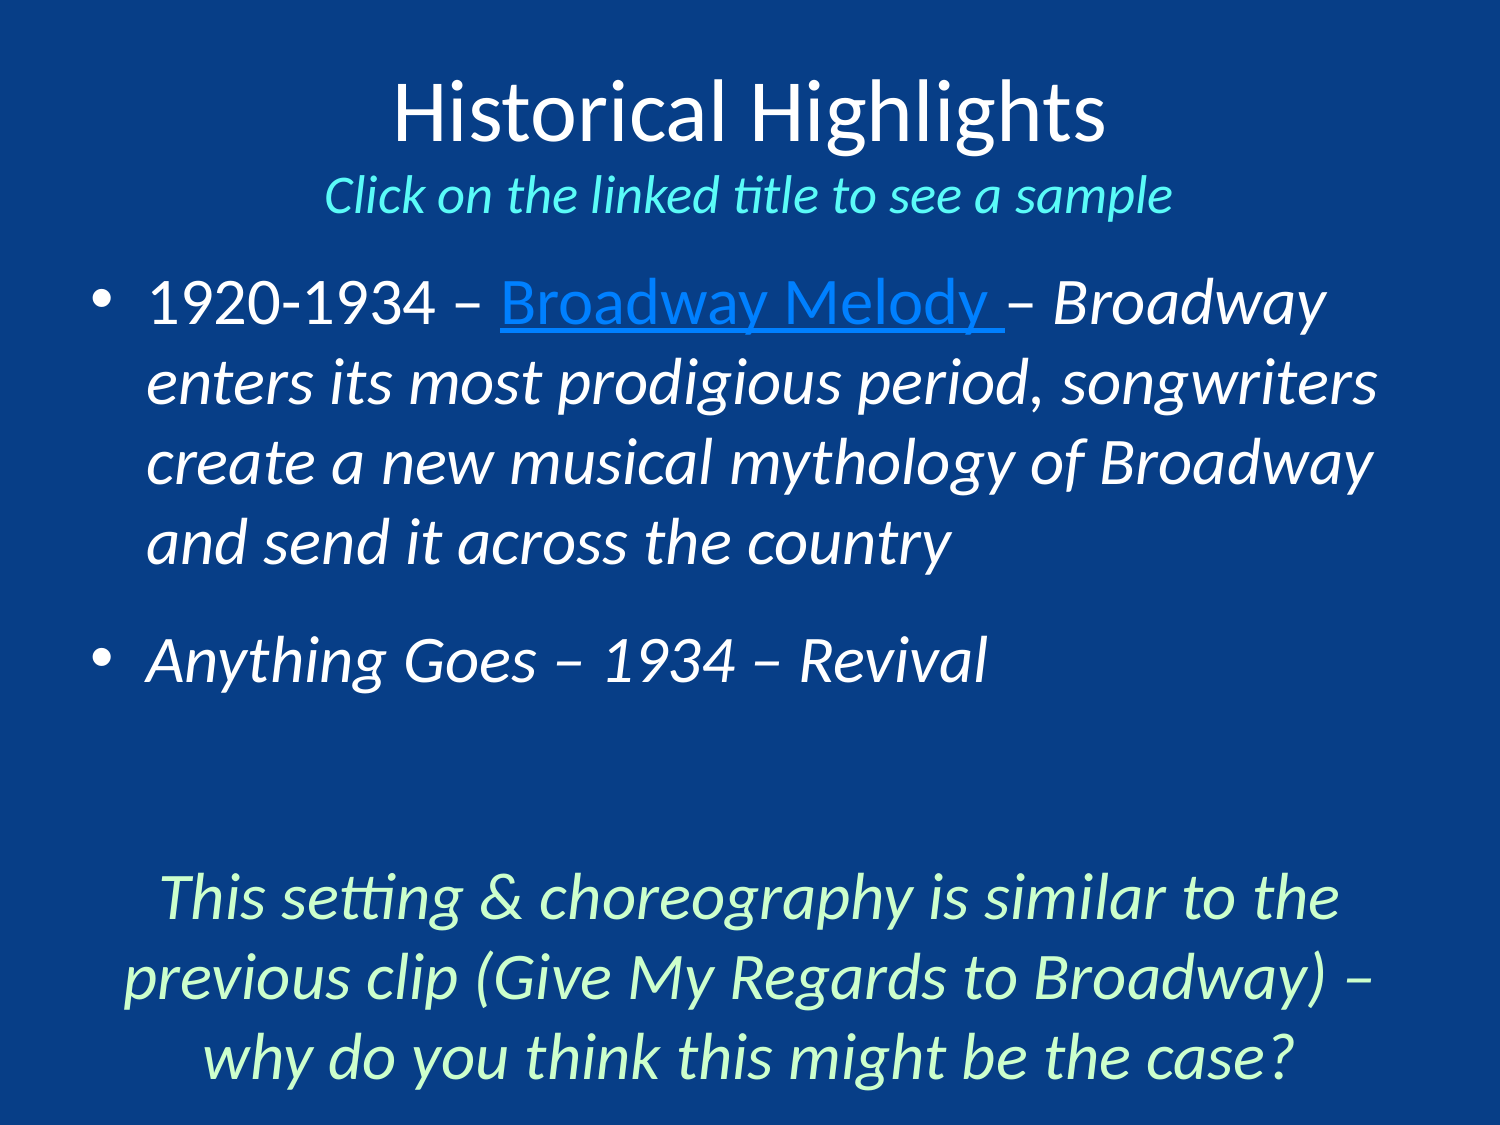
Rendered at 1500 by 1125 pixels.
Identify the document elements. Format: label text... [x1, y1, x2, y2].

title Historical Highlights Click on the linked title to see a sample [75, 45, 1425, 233]
list 1920-1934 – Broadway Melody – Broadway enters its most prodigious period, songwriters create a new musical mythology of Broadway and send it across the country Anything Goes – 1934 – Revival This setting & choreography is similar to the previous clip (Give My Regards to Broadway) – why do you think this might be the case? [75, 249, 1425, 1125]
